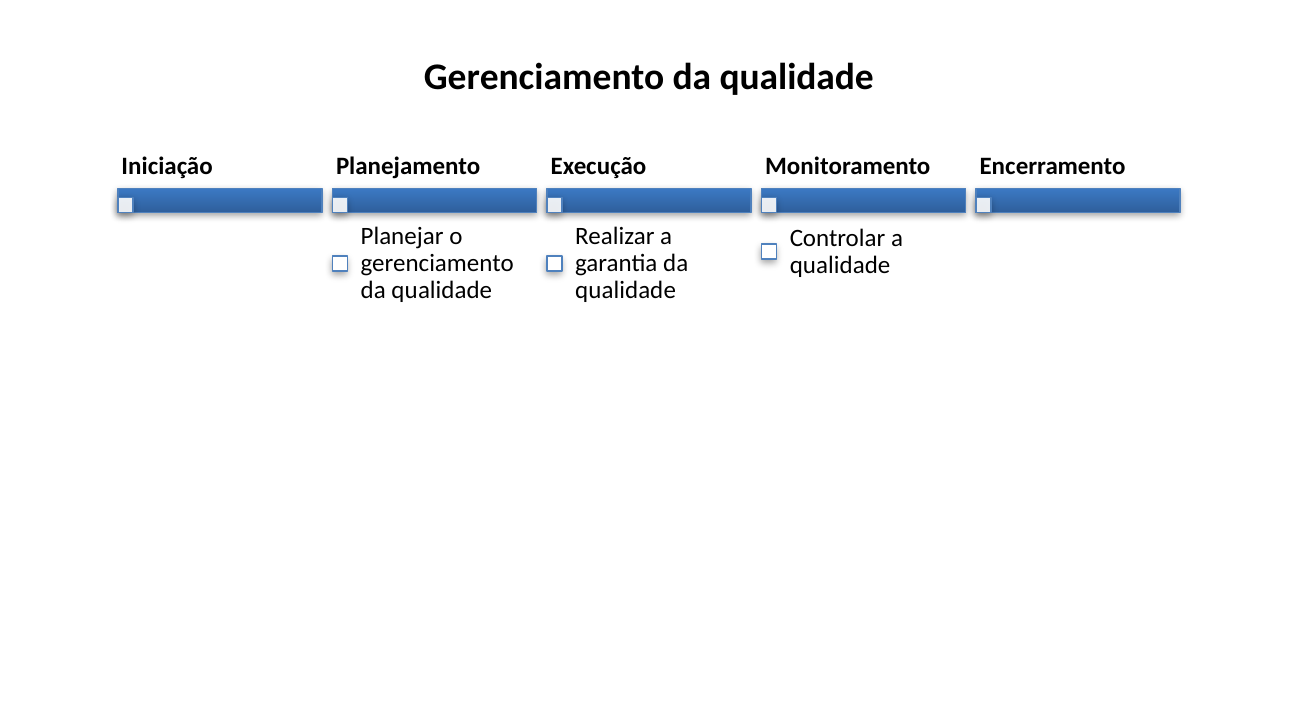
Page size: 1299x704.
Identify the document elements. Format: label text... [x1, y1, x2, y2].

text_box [117, 144, 1181, 305]
text_box Gerenciamento da qualidade [0, 44, 1299, 106]
